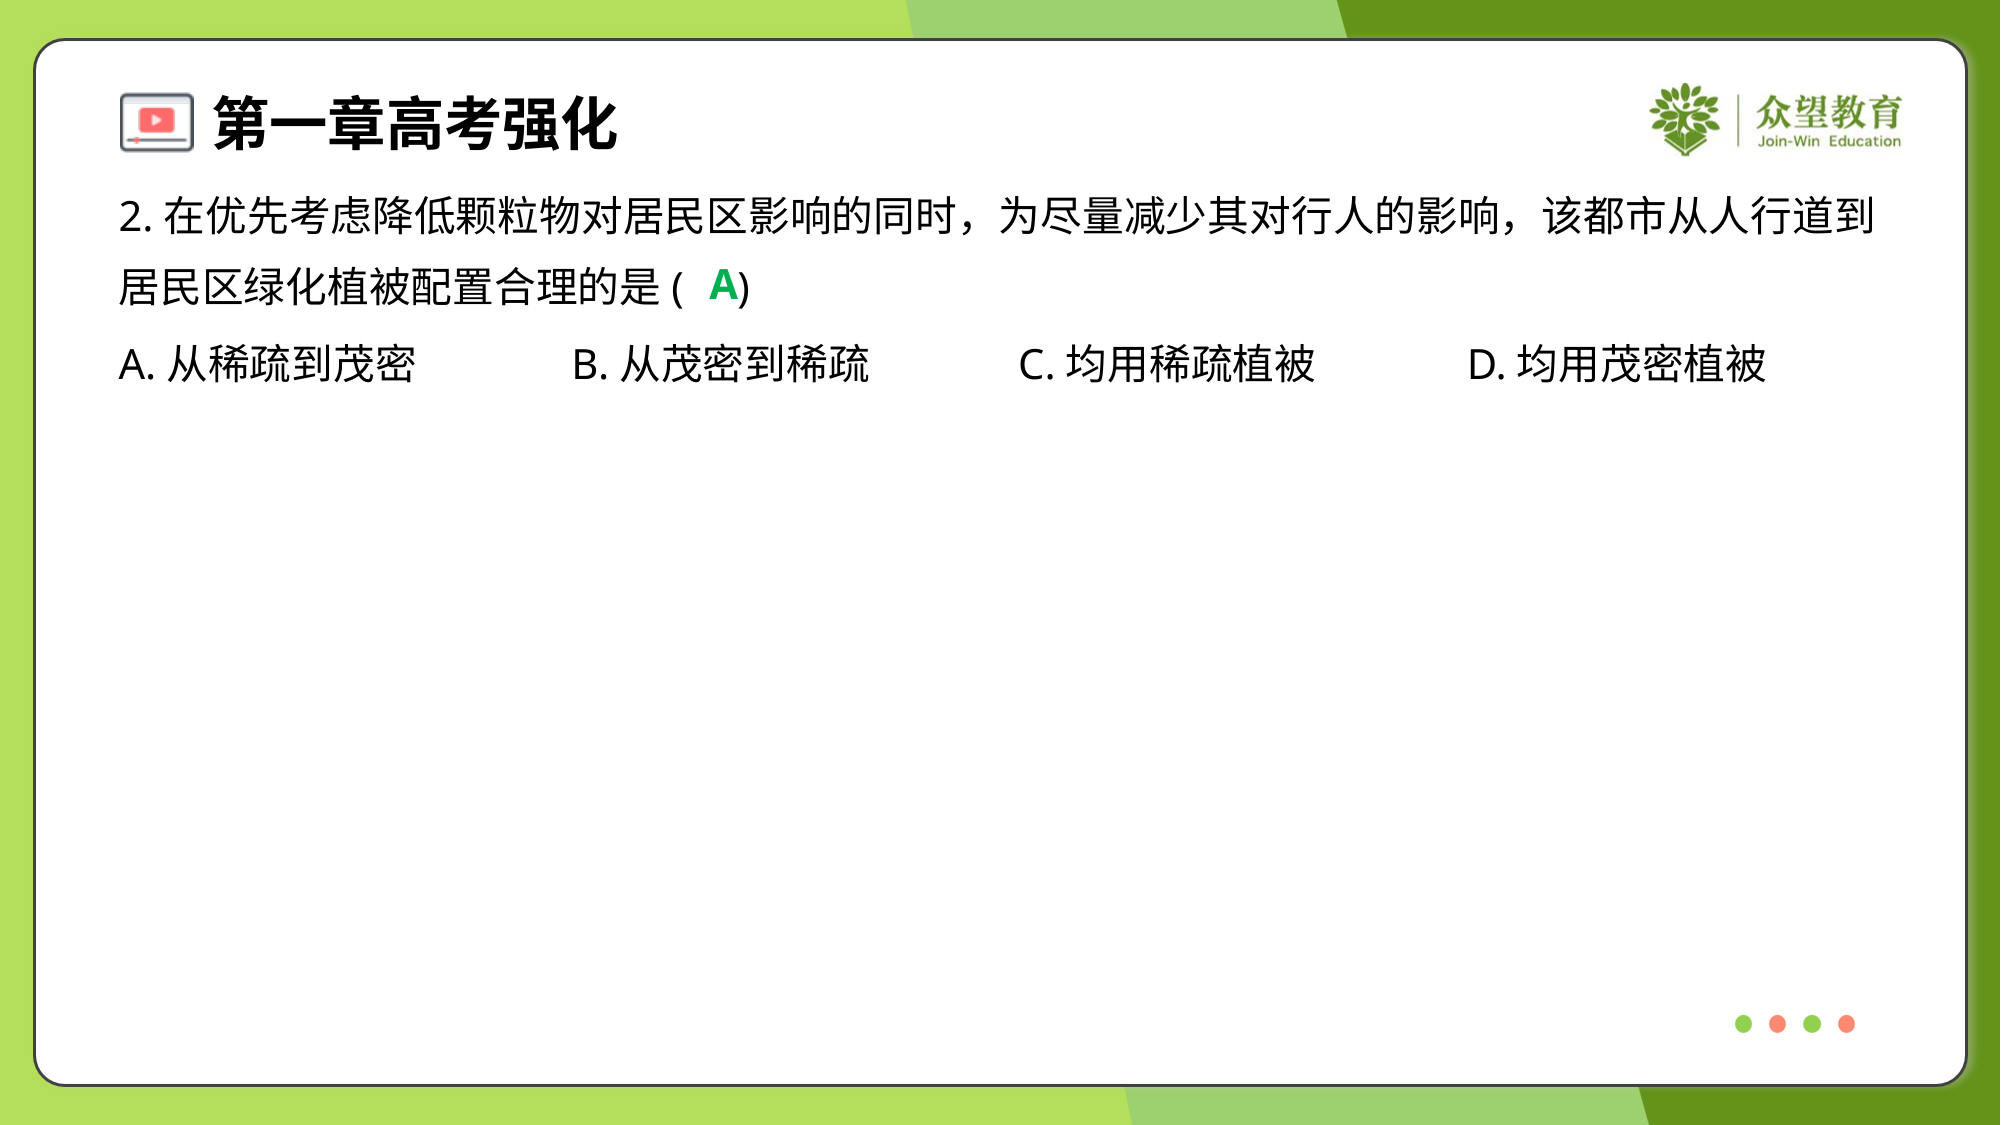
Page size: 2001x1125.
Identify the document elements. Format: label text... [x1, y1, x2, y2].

text_box A [692, 236, 755, 301]
text_box 2.在优先考虑降低颗粒物对居民区影响的同时，为尽量减少其对行人的影响，该都市从人行道到 居民区绿化植被配置合理的是( ) [118, 164, 1883, 304]
text_box A.从稀疏到茂密 B.从茂密到稀疏 C.均用稀疏植被 D.均用茂密植被 [118, 312, 1883, 379]
picture [0, 0, 2000, 1125]
